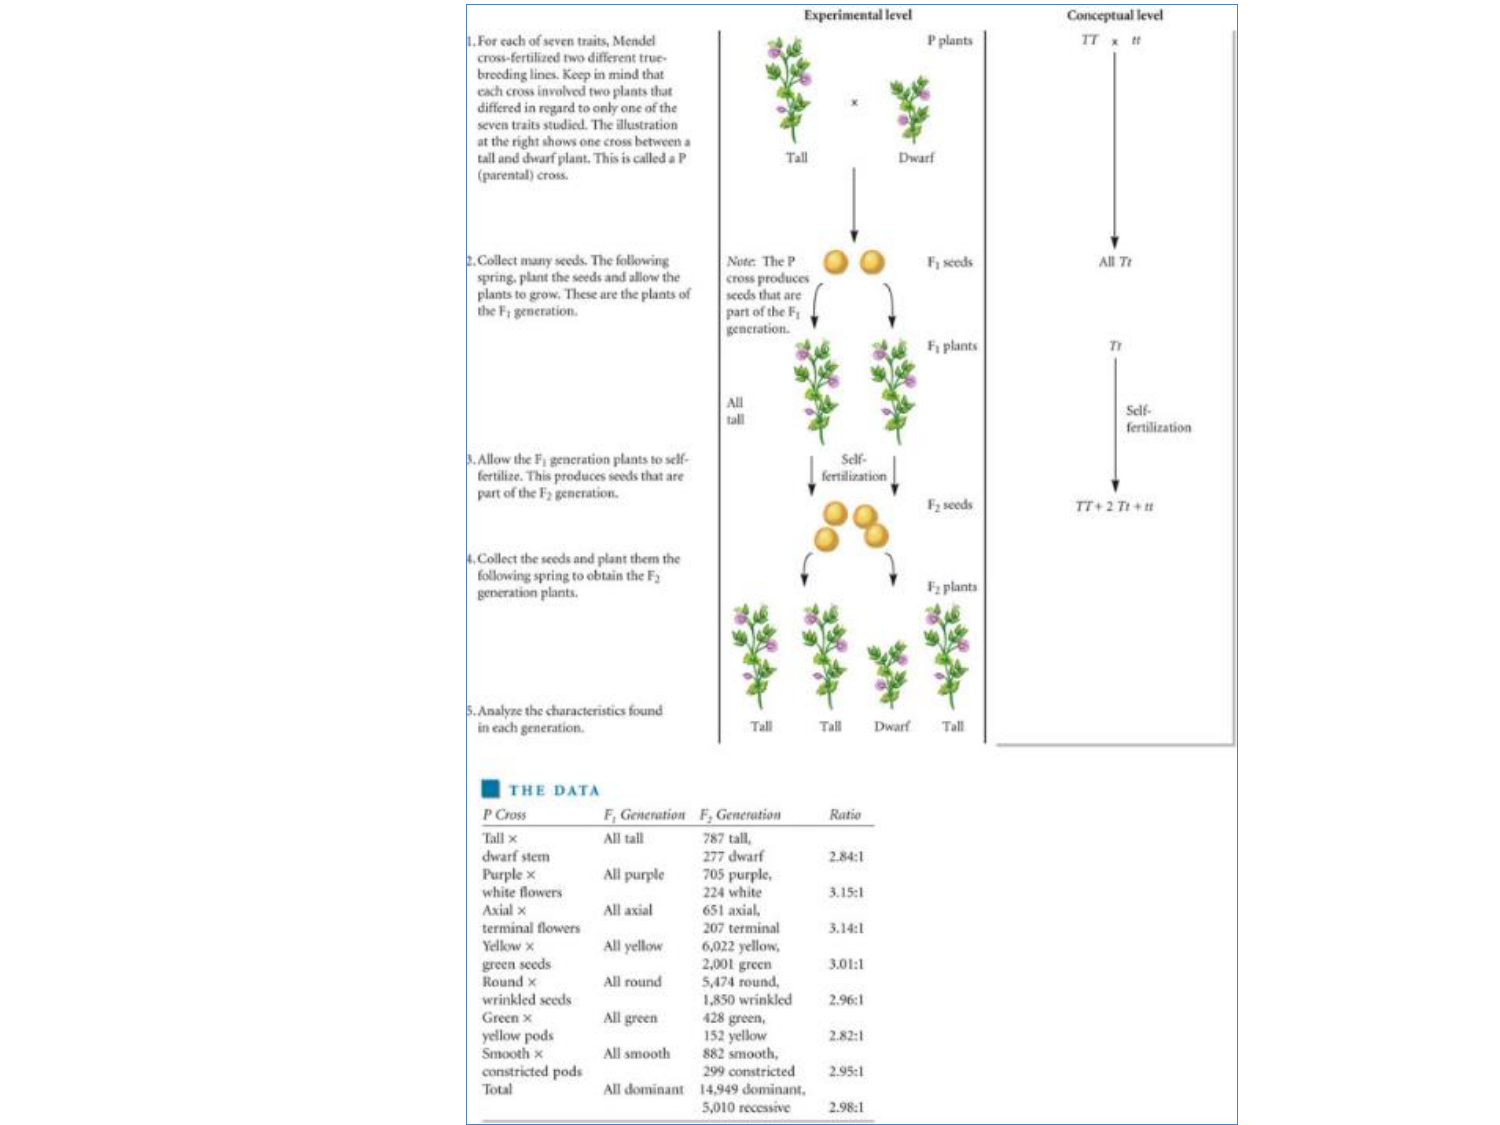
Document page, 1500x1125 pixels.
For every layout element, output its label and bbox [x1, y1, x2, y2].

picture [466, 4, 1238, 1125]
